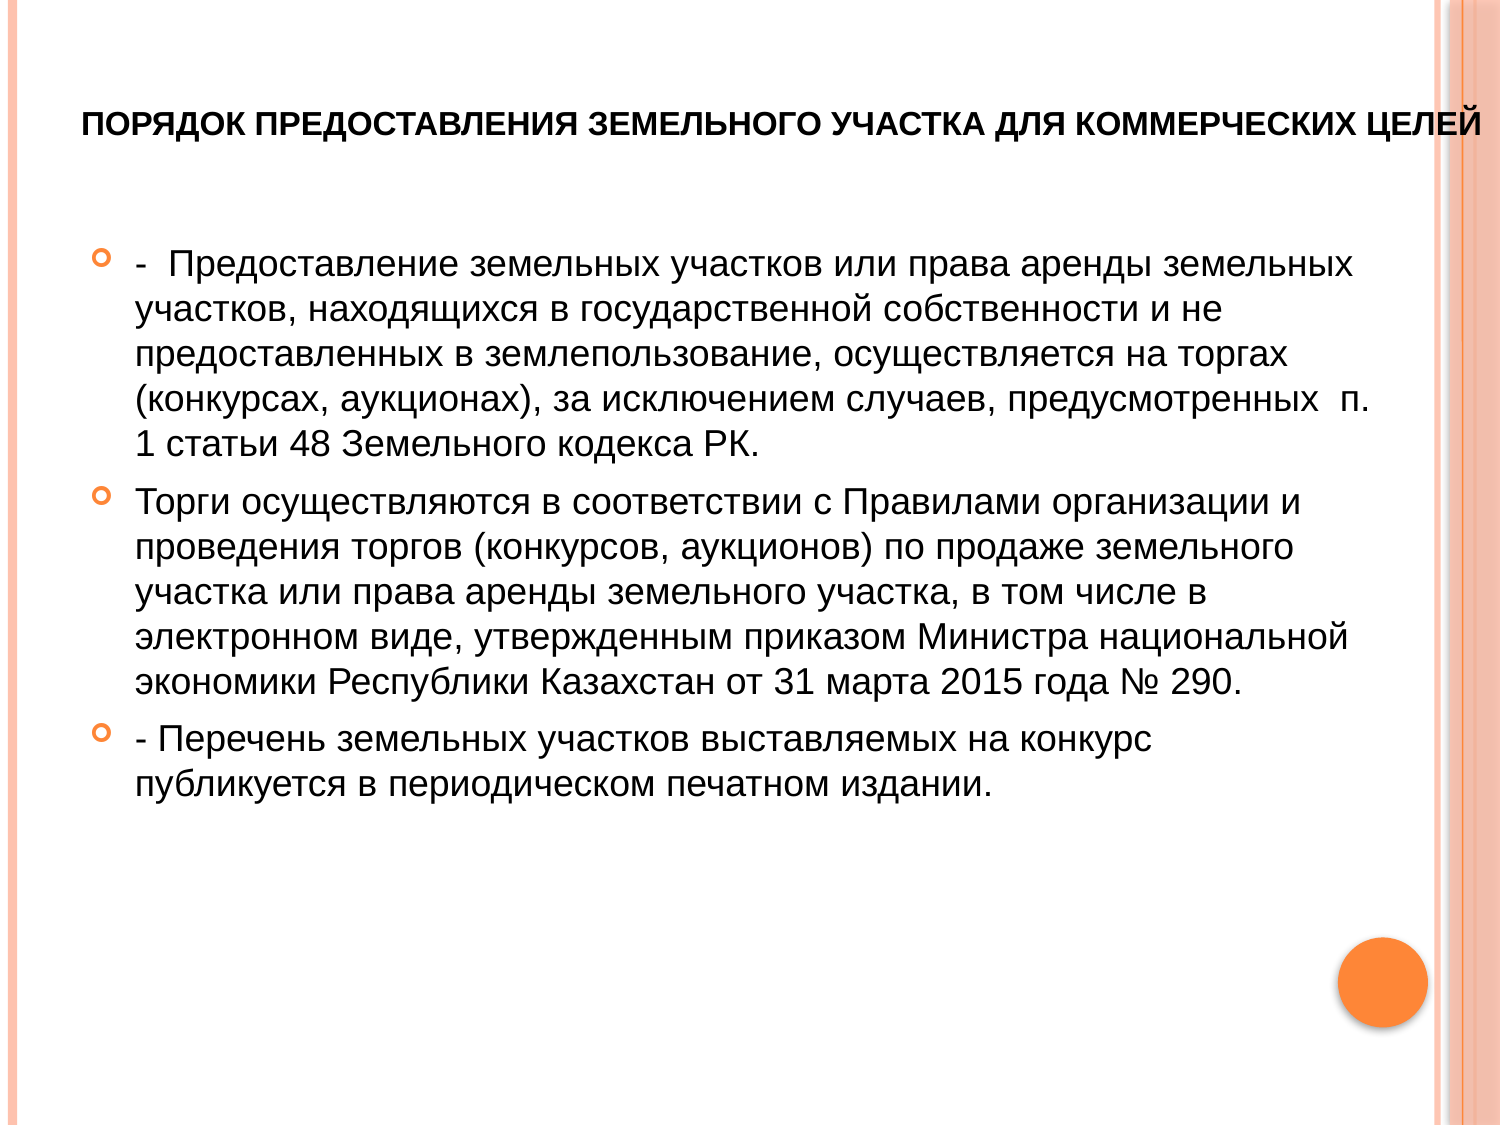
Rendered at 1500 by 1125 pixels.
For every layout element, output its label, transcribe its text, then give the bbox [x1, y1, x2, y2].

title Порядок предоставления земельного участка для коммерческих целей [64, 30, 1500, 149]
list - Предоставление земельных участков или права аренды земельных участков, находящихся в государственной собственности и не предоставленных в землепользование, осуществляется на торгах (конкурсах, аукционах), за исключением случаев, предусмотренных п. 1 статьи 48 Земельного кодекса РК. Торги осуществляются в соответствии с Правилами организации и проведения торгов (конкурсов, аукционов) по продаже земельного участка или права аренды земельного участка, в том числе в электронном виде, утвержденным приказом Министра национальной экономики Республики Казахстан от 31 марта 2015 года № 290. - Перечень земельных участков выставляемых на конкурс публикуется в периодическом печатном издании. [75, 231, 1388, 976]
